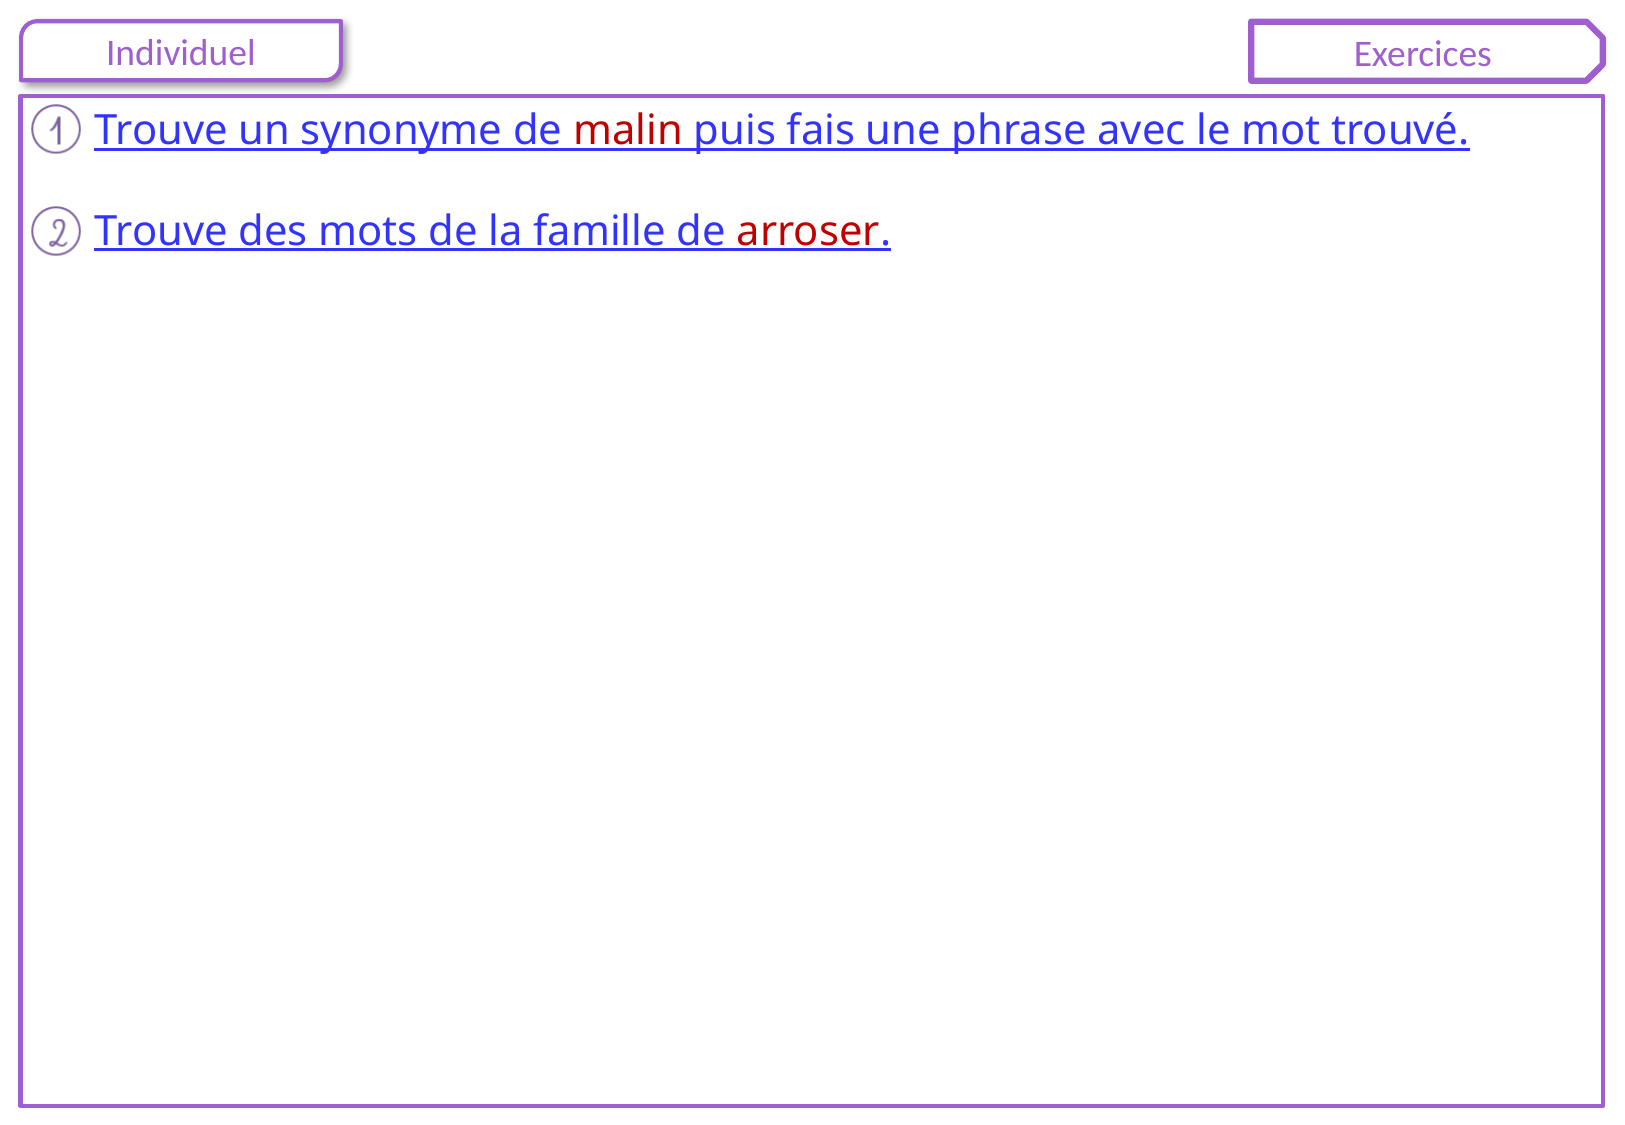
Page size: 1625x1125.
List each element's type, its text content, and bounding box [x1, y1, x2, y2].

picture [20, 95, 98, 193]
list Trouve un synonyme de malin puis fais une phrase avec le mot trouvé. Trouve des mots de la famille de arroser. [18, 94, 1605, 1108]
picture [20, 197, 98, 294]
